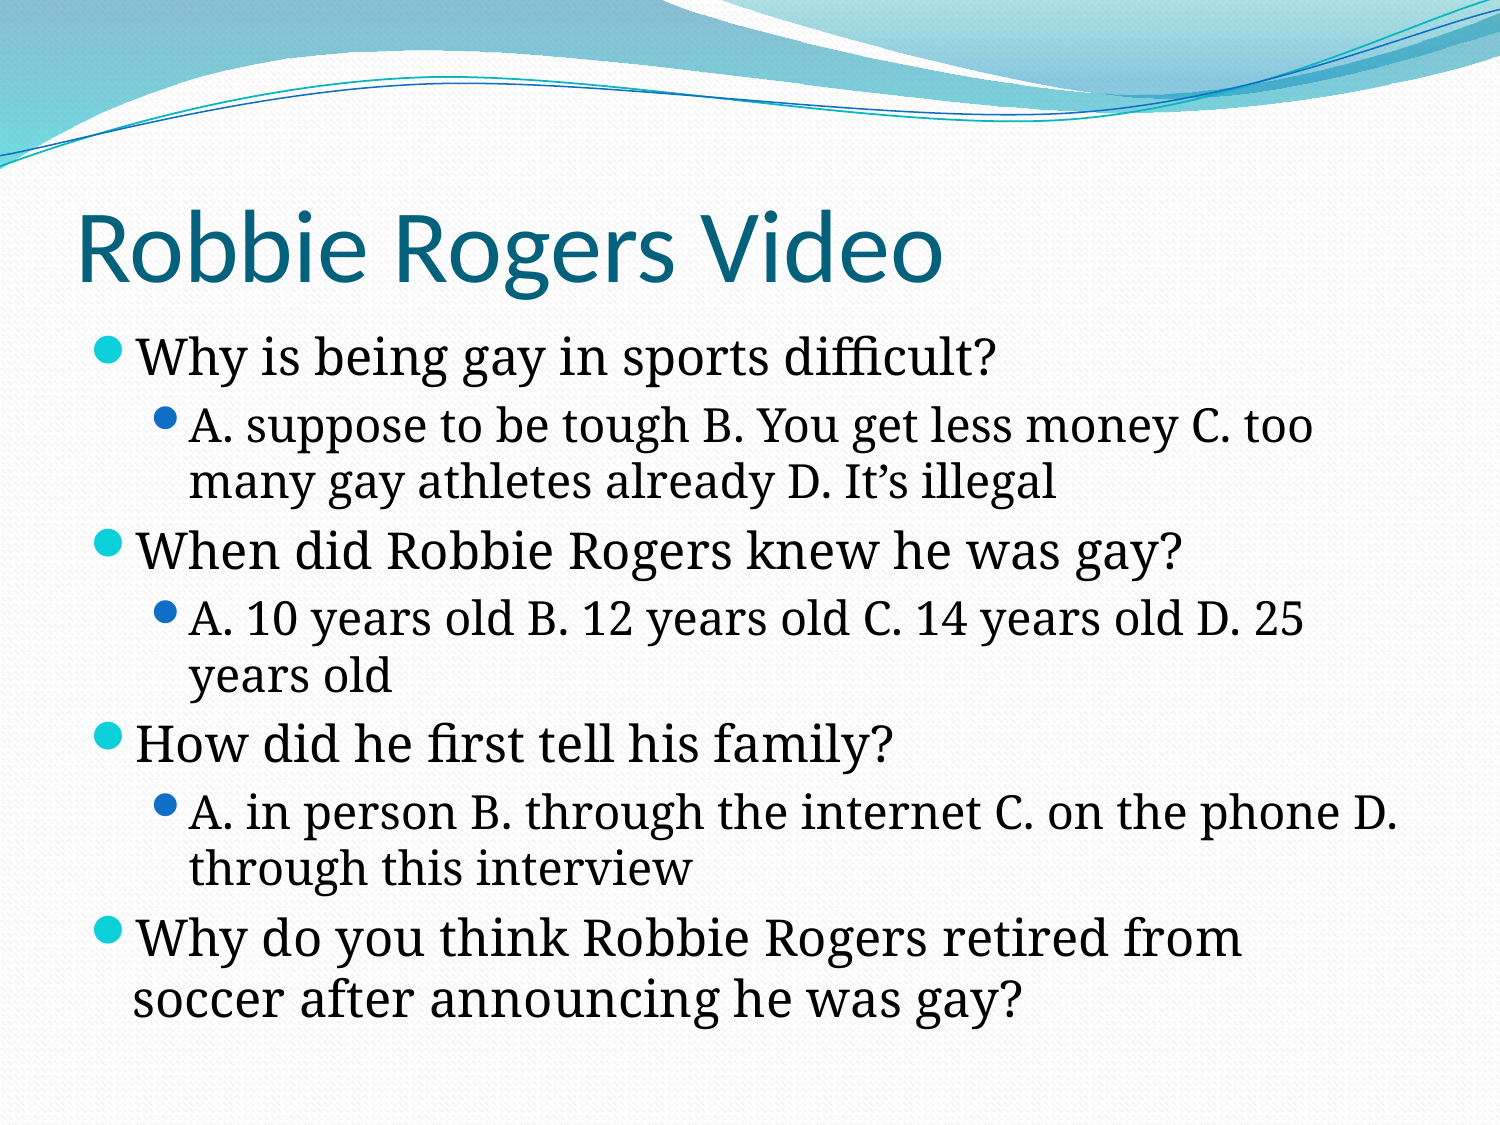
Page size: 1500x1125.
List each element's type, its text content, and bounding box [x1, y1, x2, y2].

list Why is being gay in sports difficult? A. suppose to be tough B. You get less money C. too many gay athletes already D. It’s illegal When did Robbie Rogers knew he was gay? A. 10 years old B. 12 years old C. 14 years old D. 25 years old How did he first tell his family? A. in person B. through the internet C. on the phone D. through this interview Why do you think Robbie Rogers retired from soccer after announcing he was gay? [74, 317, 1426, 1038]
title Robbie Rogers Video [74, 115, 1426, 304]
